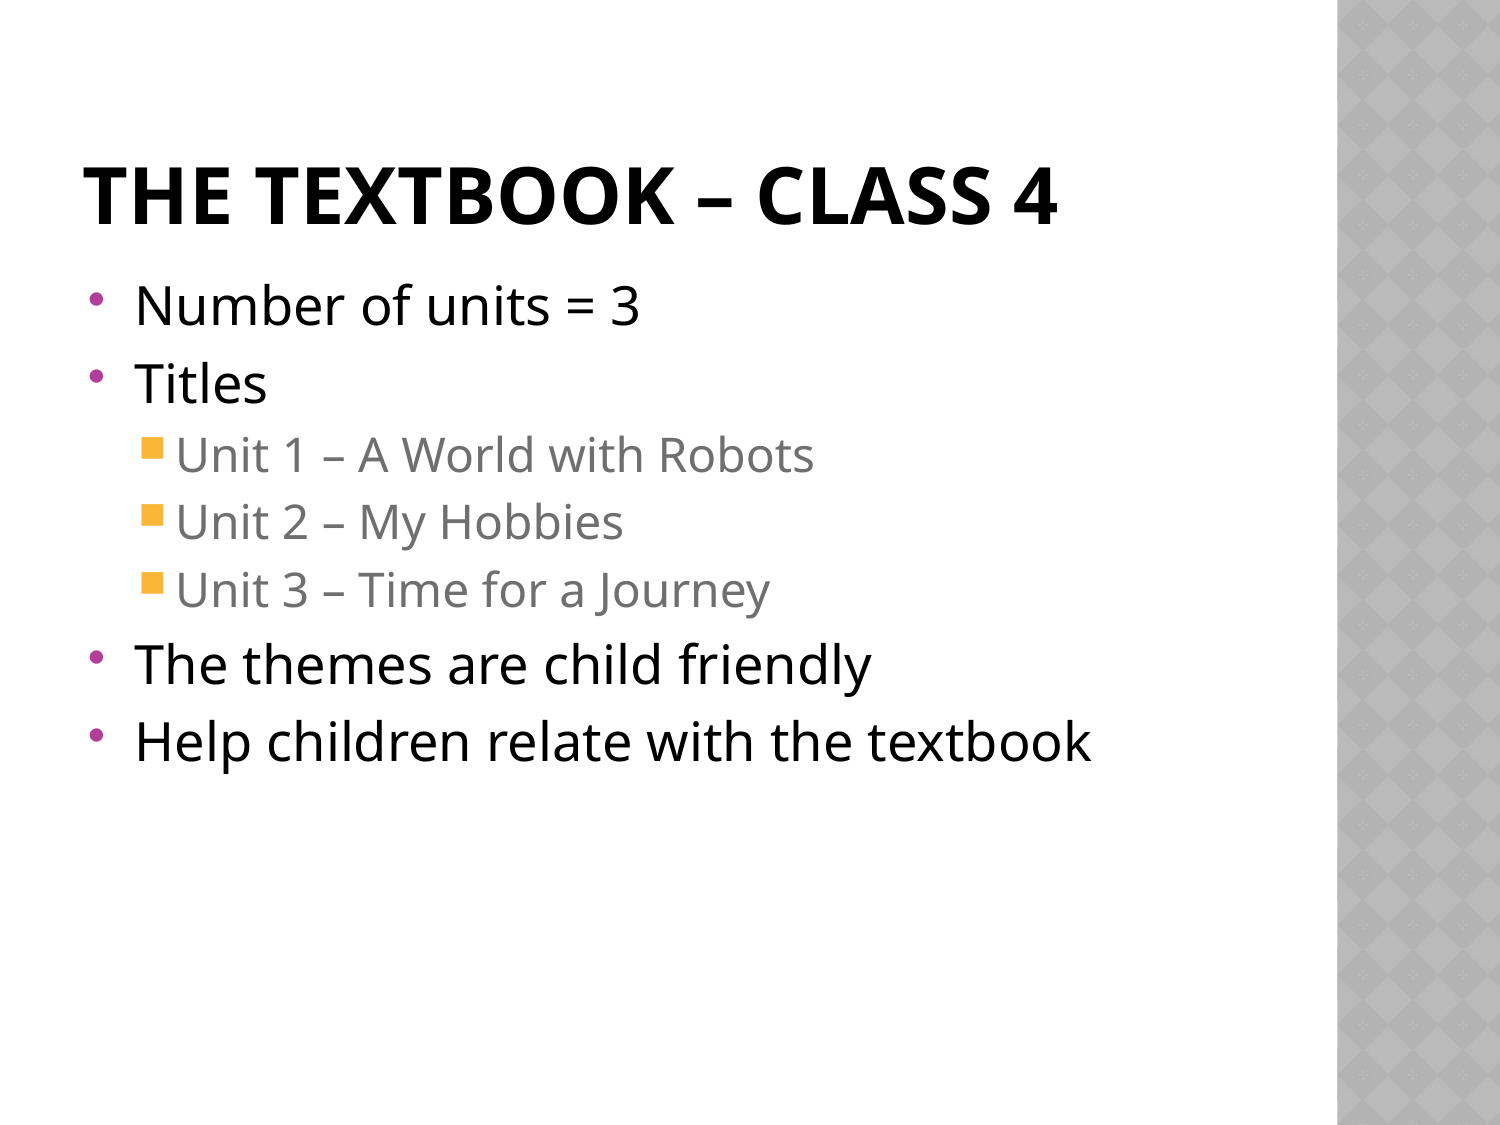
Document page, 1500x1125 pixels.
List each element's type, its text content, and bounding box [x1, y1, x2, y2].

list Number of units = 3 Titles Unit 1 – A World with Robots Unit 2 – My Hobbies Unit 3 – Time for a Journey The themes are child friendly Help children relate with the textbook [75, 264, 1263, 1059]
title The textbook – Class 4 [75, 52, 1263, 240]
